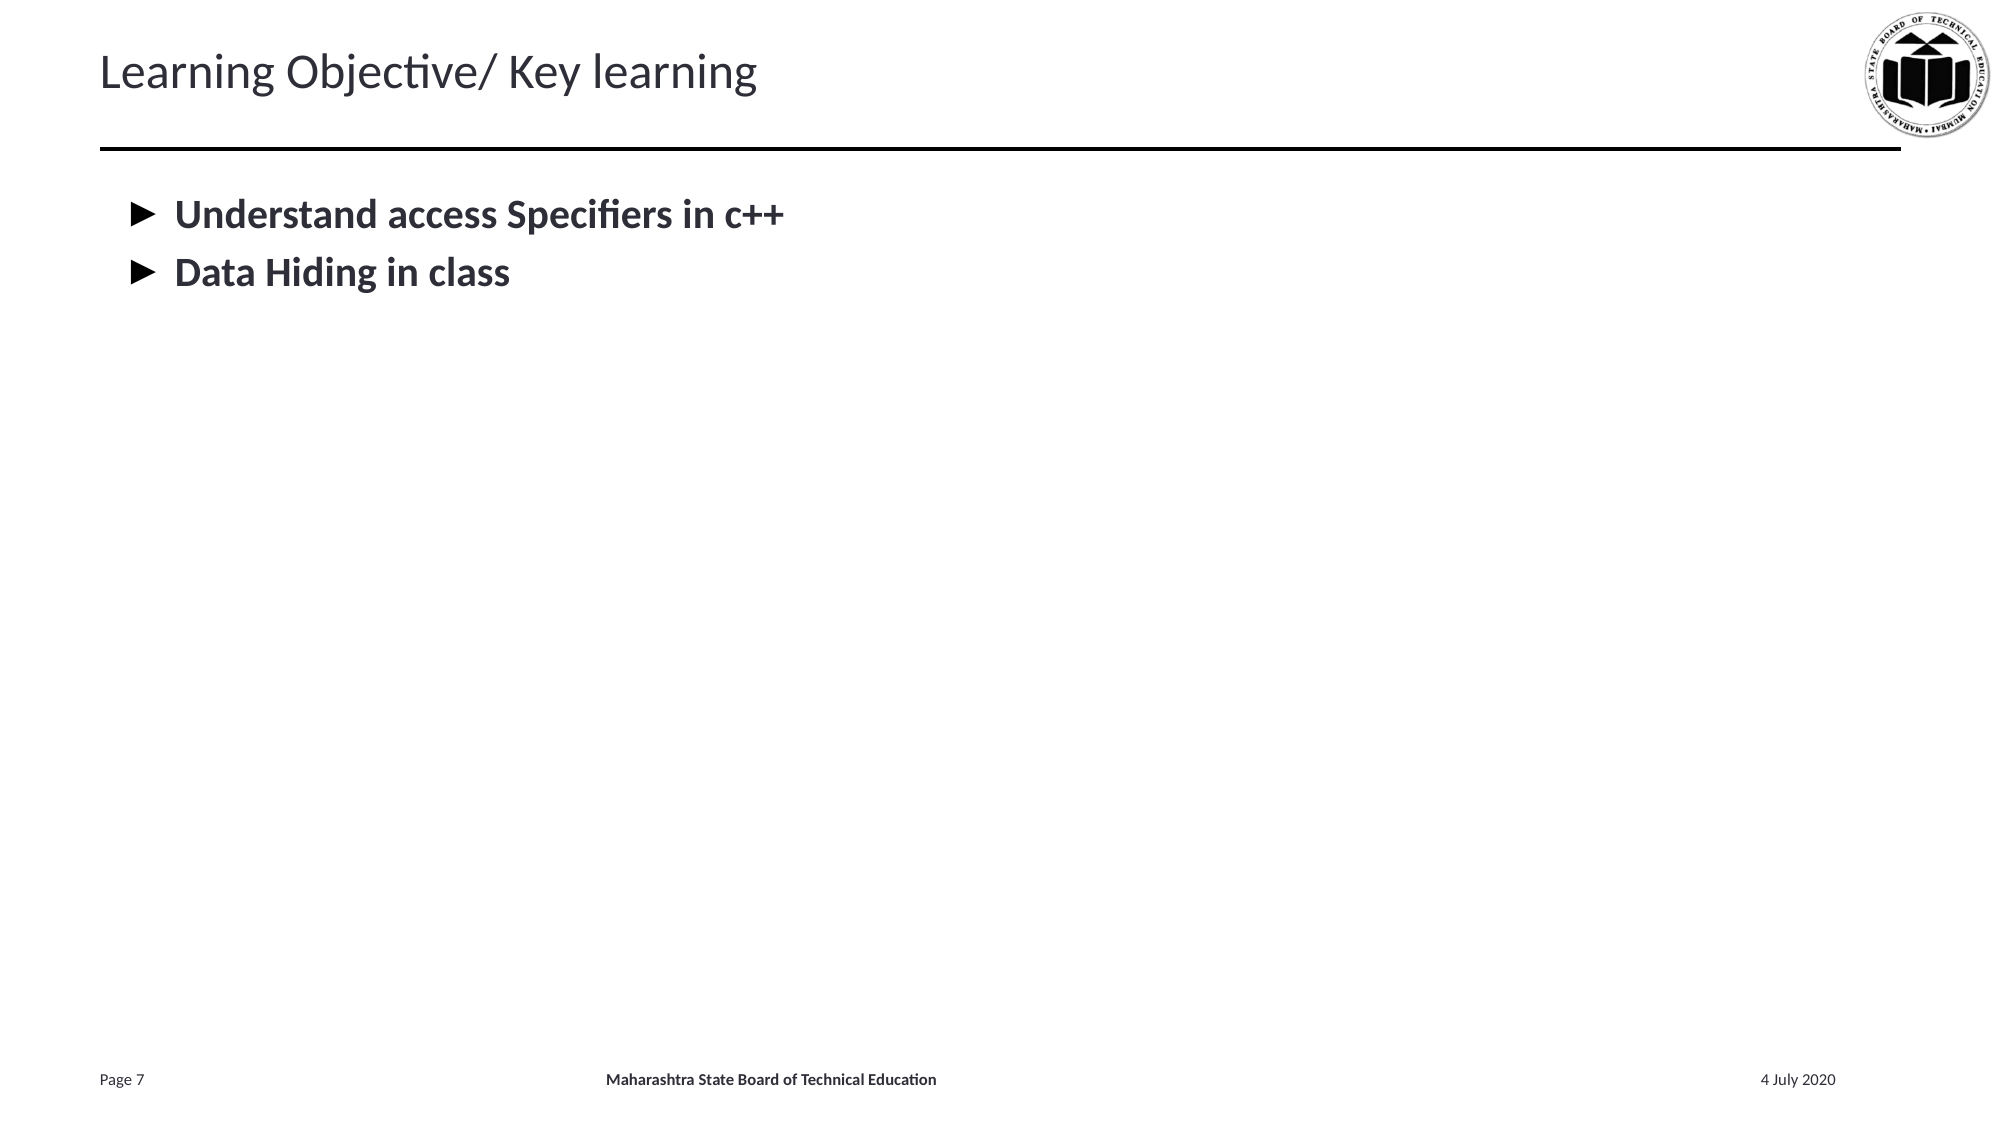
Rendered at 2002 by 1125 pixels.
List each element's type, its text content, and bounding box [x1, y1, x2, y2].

title Learning Objective/ Key learning [100, 48, 1901, 146]
list Understand access Specifiers in c++ Data Hiding in class [100, 186, 1901, 999]
picture [1852, 0, 2001, 149]
